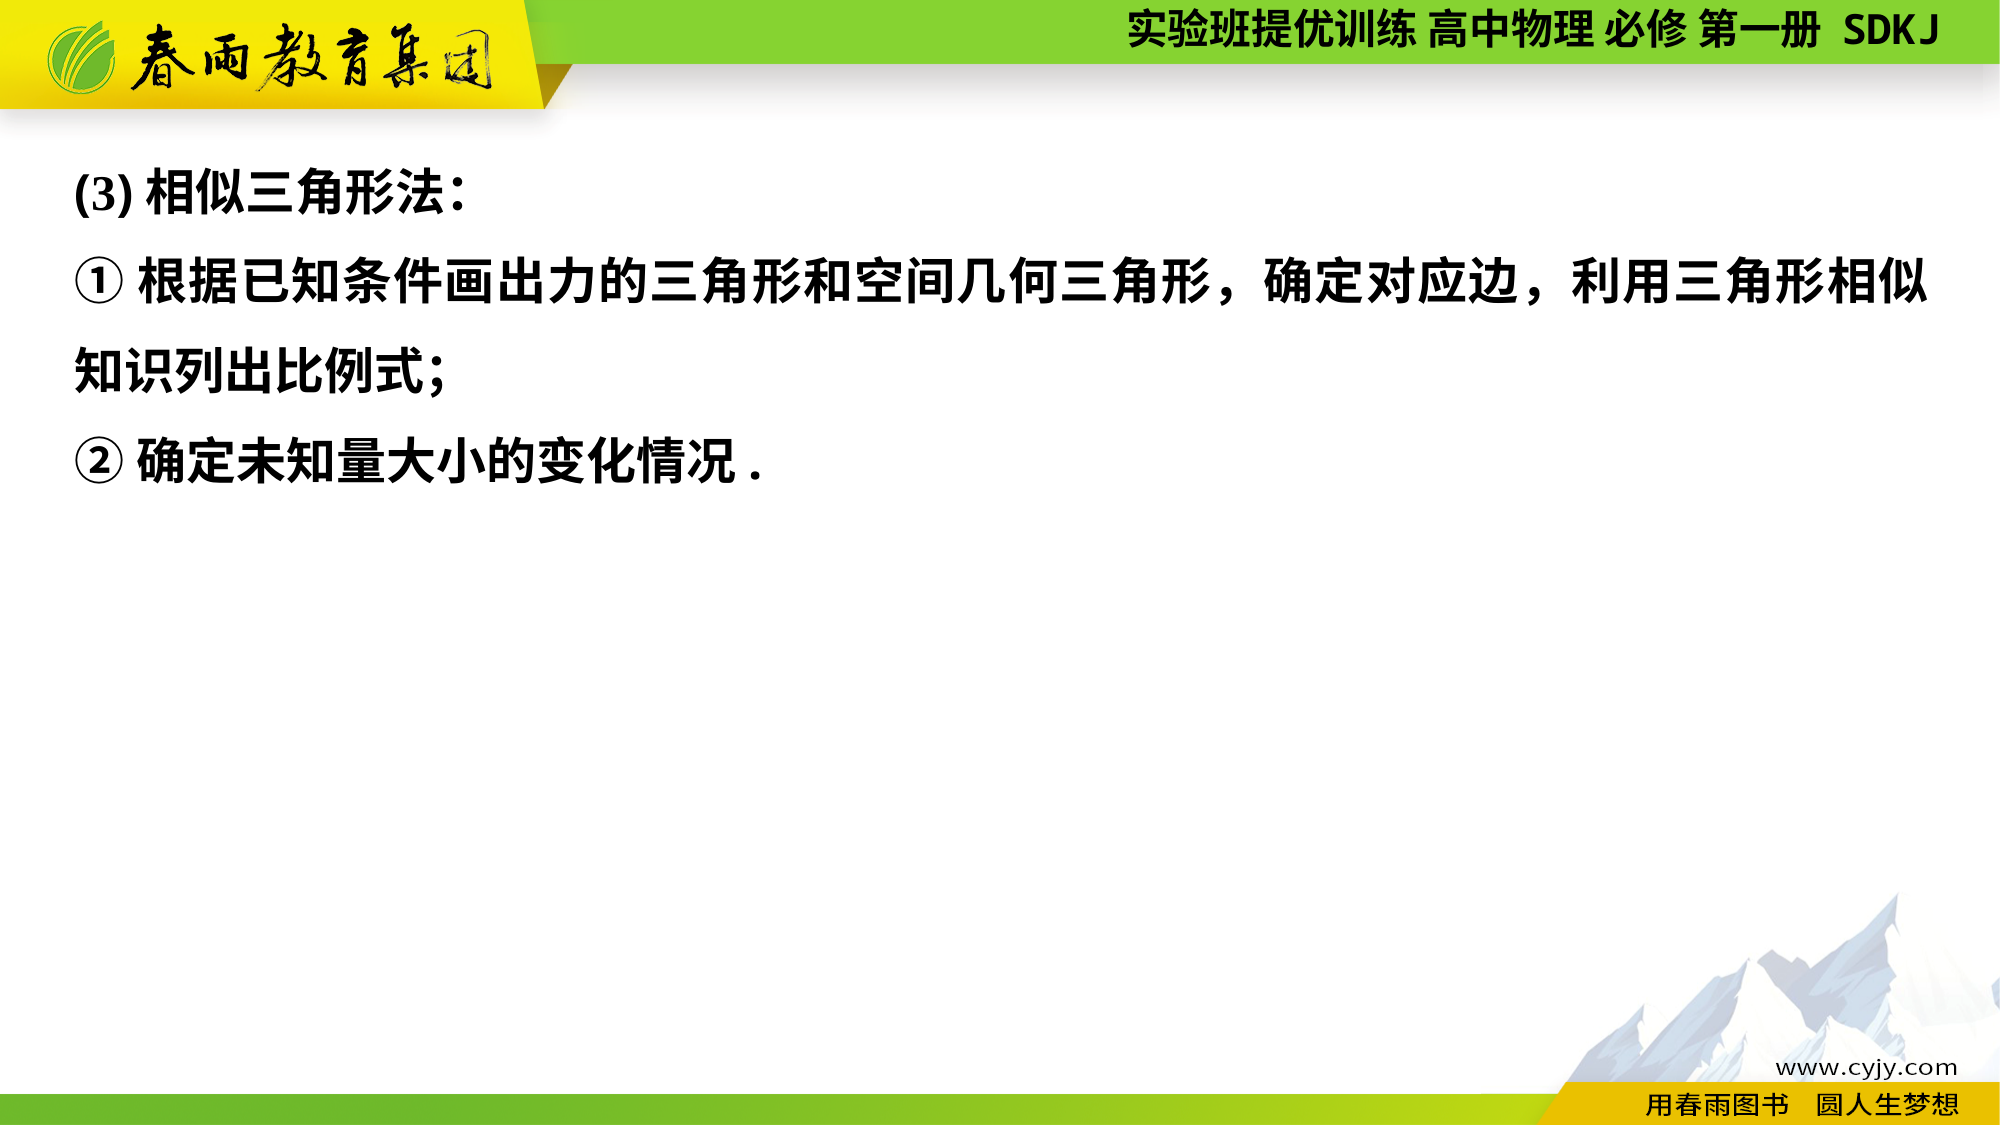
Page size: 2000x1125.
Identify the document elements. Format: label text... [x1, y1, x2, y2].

picture [0, 0, 2000, 1125]
list (3)相似三角形法： ①根据已知条件画出力的三角形和空间几何三角形，确定对应边，利用三角形相似知识列出比例式； ②确定未知量大小的变化情况. [59, 122, 1944, 502]
